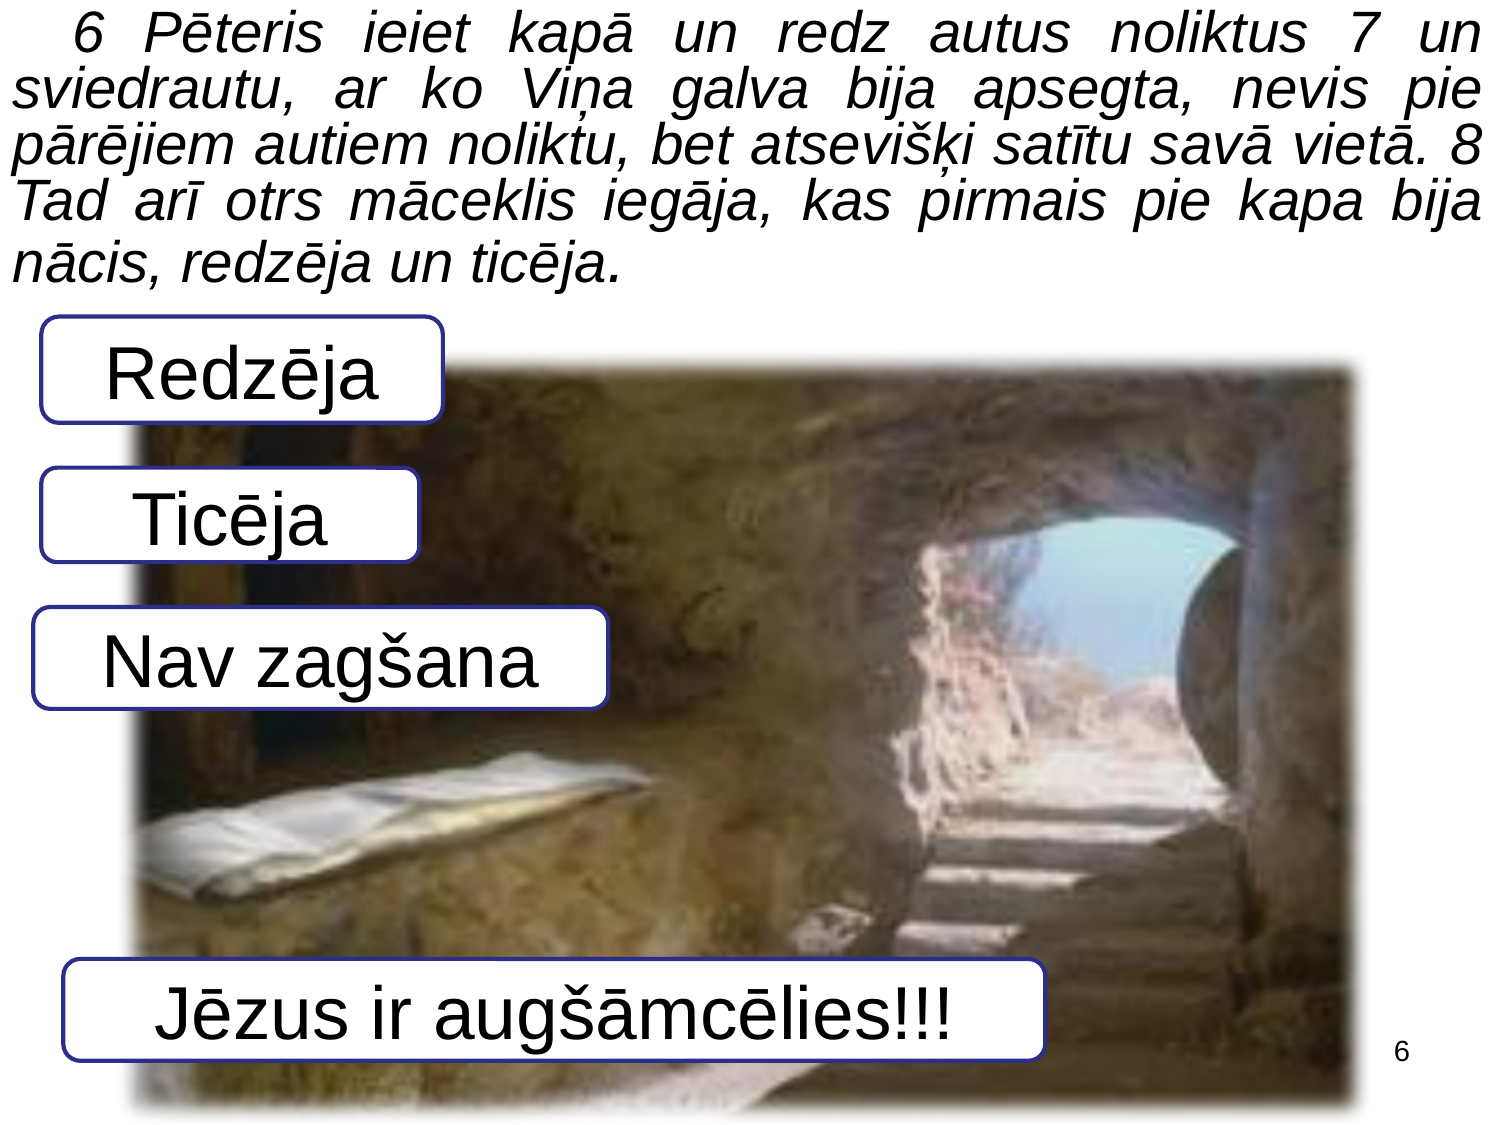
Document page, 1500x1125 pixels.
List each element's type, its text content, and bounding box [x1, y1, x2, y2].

picture [116, 349, 1372, 1125]
text_box Jēzus ir augšāmcēlies!!! [61, 956, 111, 1063]
text_box Ticēja [39, 465, 111, 565]
slide_number 6 [1376, 1024, 1426, 1103]
text_box Redzēja [39, 314, 445, 425]
text_box Nav zagšana [31, 604, 111, 711]
list 6 Pēteris ieiet kapā un redz autus noliktus 7 un sviedrautu, ar ko Viņa galva bija apsegta, nevis pie pārējiem autiem noliktu, bet atsevišķi satītu savā vietā. 8 Tad arī otrs māceklis iegāja, kas pirmais pie kapa bija nācis, redzēja un ticēja. [0, 0, 1500, 173]
